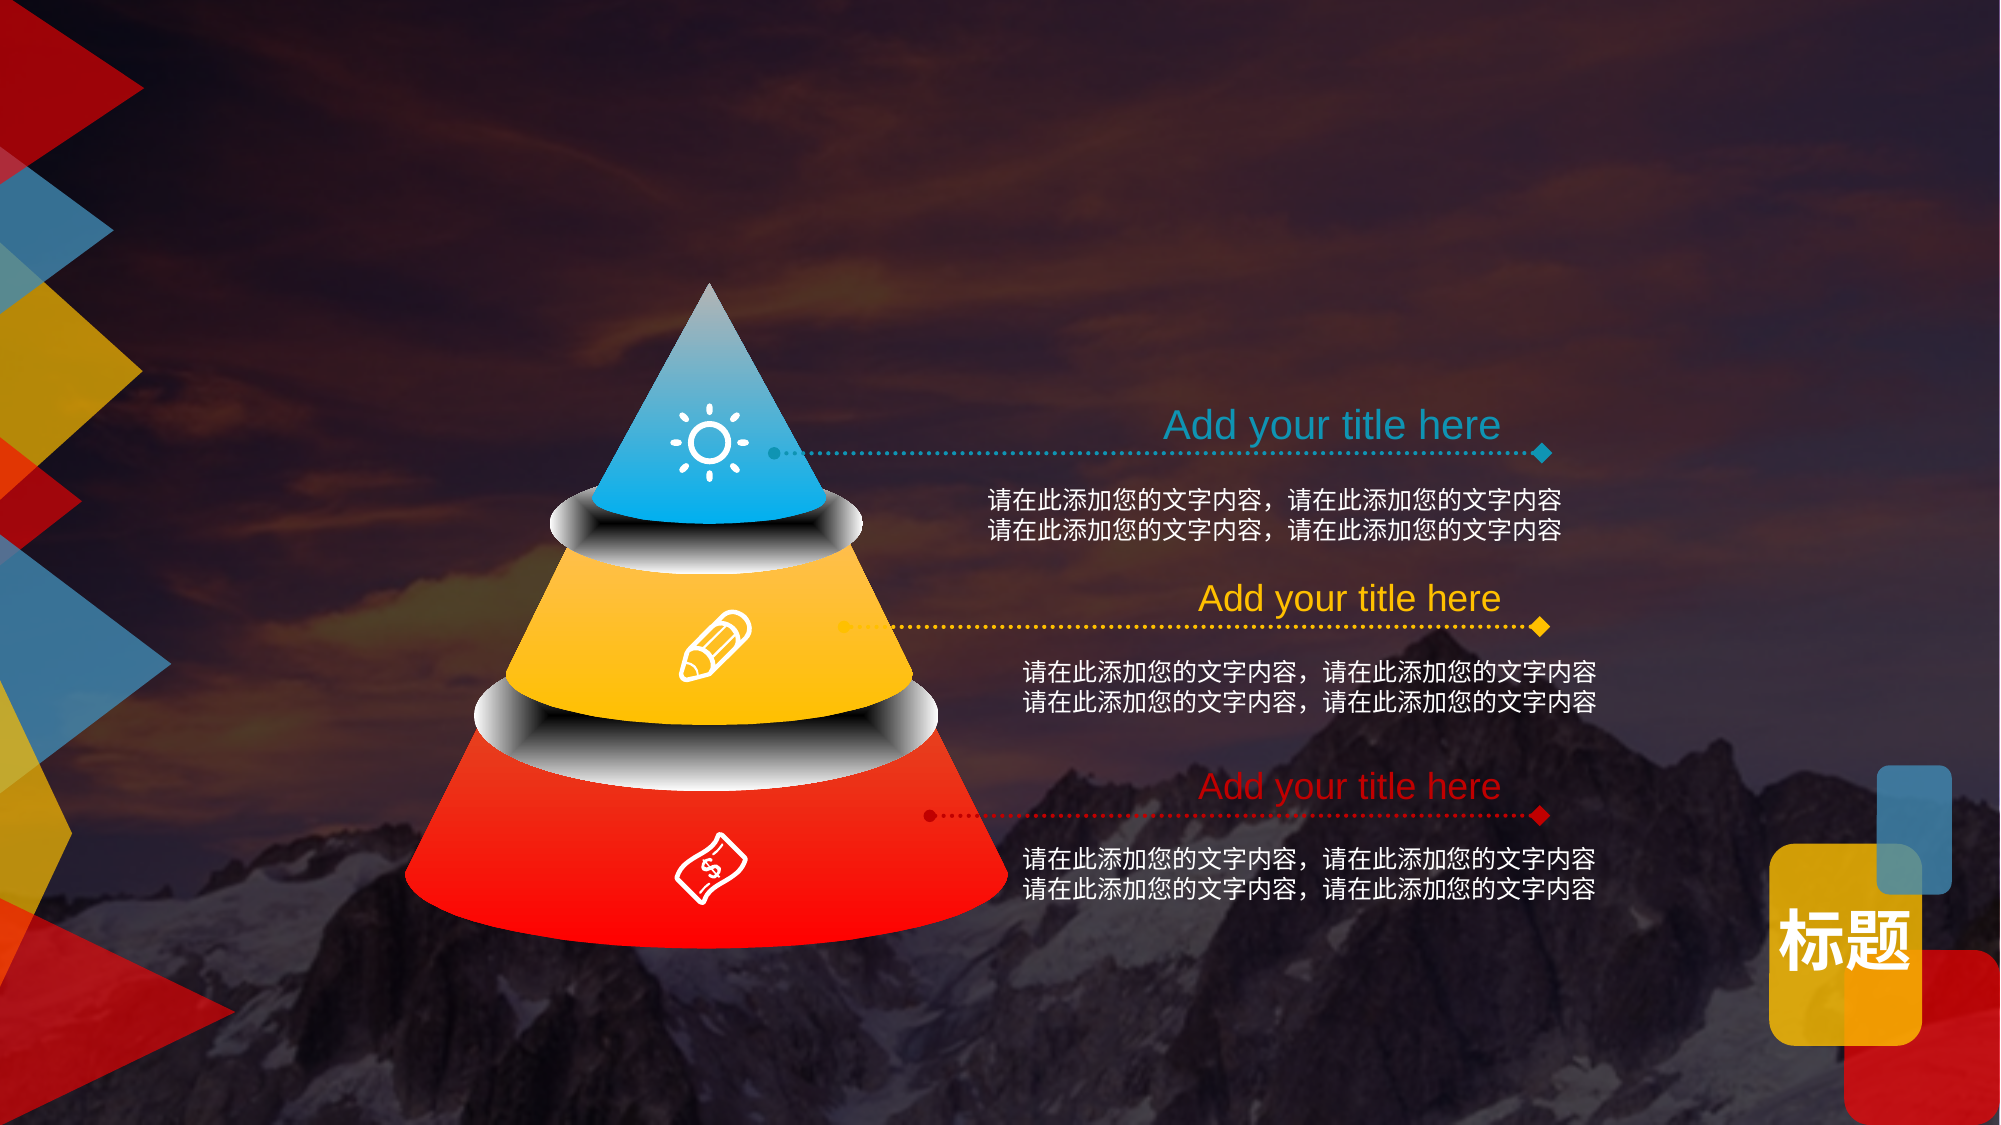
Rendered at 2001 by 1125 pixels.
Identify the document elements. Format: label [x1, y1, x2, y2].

text_box [505, 472, 774, 726]
text_box [774, 453, 1542, 816]
text_box [405, 640, 1008, 949]
text_box [674, 832, 749, 905]
picture [0, 0, 2000, 1125]
